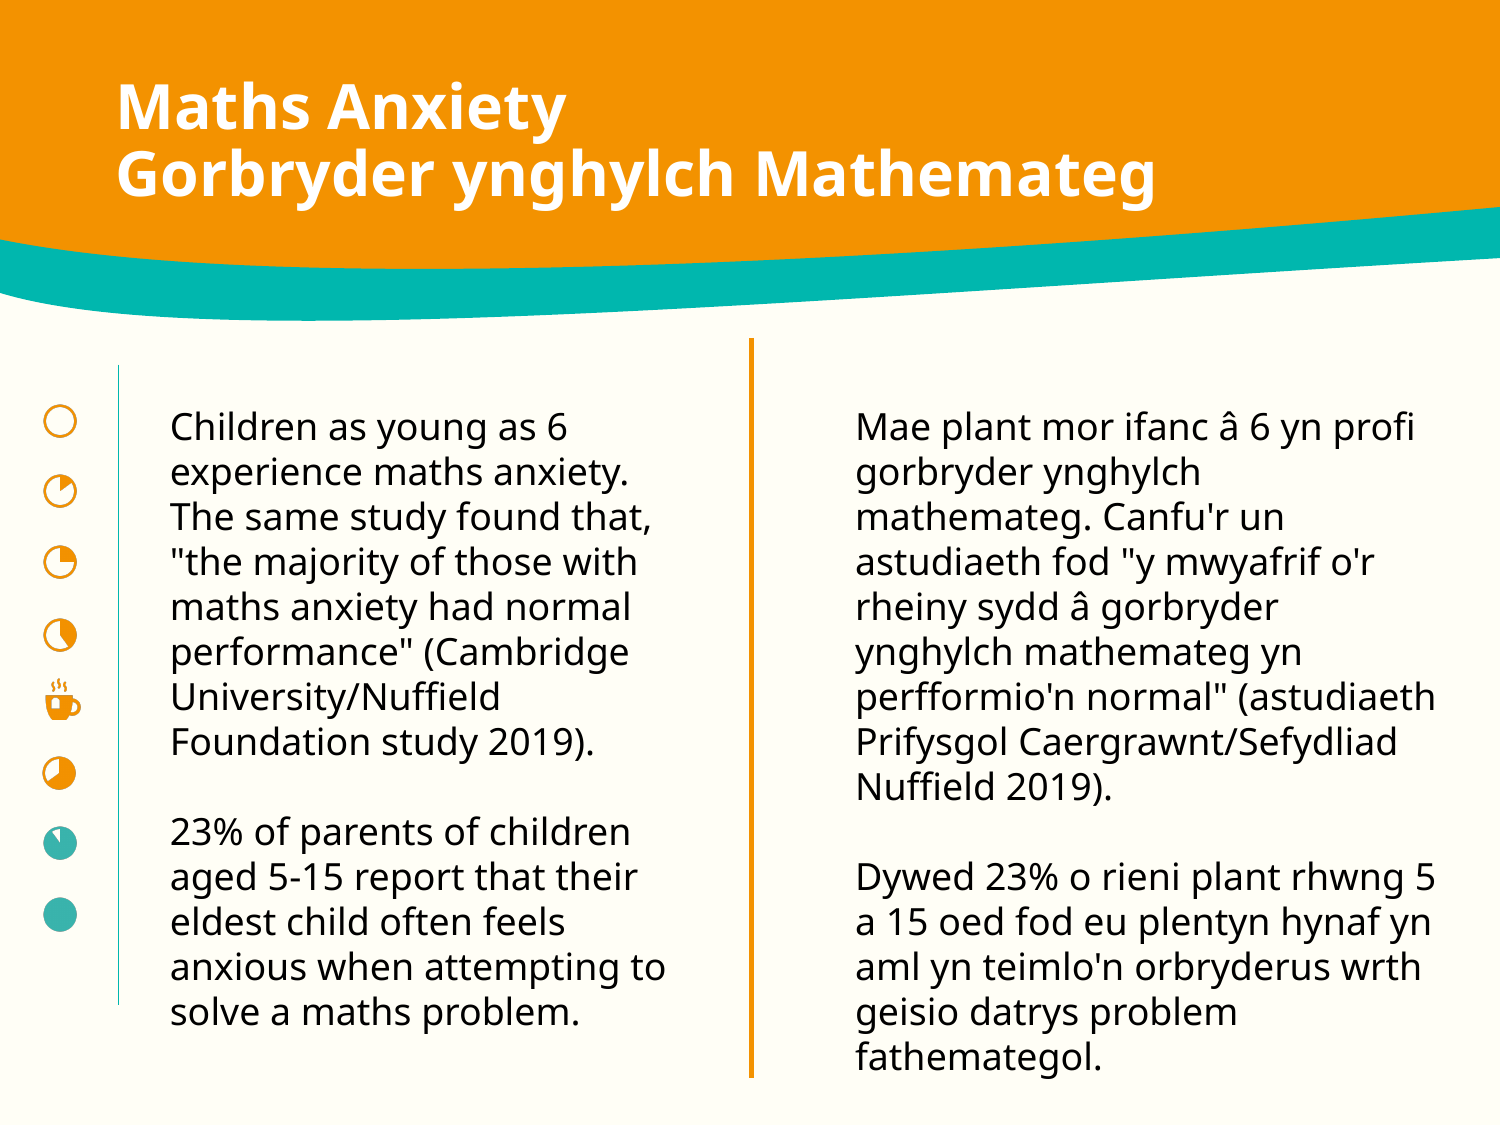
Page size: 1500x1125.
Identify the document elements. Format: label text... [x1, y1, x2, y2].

picture [39, 893, 81, 936]
list Maths Anxiety Gorbryder ynghylch Mathemateg [100, 67, 1411, 258]
picture [39, 400, 81, 442]
picture [38, 752, 80, 794]
text_box Mae plant mor ifanc â 6 yn profi gorbryder ynghylch mathemateg. Canfu'r un astudiaeth fod "y mwyafrif o'r rheiny sydd â gorbryder ynghylch mathemateg yn perfformio'n normal" (astudiaeth Prifysgol Caergrawnt/Sefydliad Nuffield 2019). Dywed 23% o rieni plant rhwng 5 a 15 oed fod eu plentyn hynaf yn aml yn teimlo'n orbryderus wrth geisio datrys problem fathemategol. [840, 395, 1461, 1086]
picture [39, 614, 81, 656]
picture [36, 672, 90, 726]
text_box Children as young as 6 experience maths anxiety. The same study found that, "the majority of those with maths anxiety had normal performance" (Cambridge University/Nuffield Foundation study 2019). 23% of parents of children aged 5-15 report that their eldest child often feels anxious when attempting to solve a maths problem. [155, 395, 708, 1041]
picture [39, 541, 81, 583]
picture [39, 470, 81, 512]
picture [39, 822, 81, 864]
